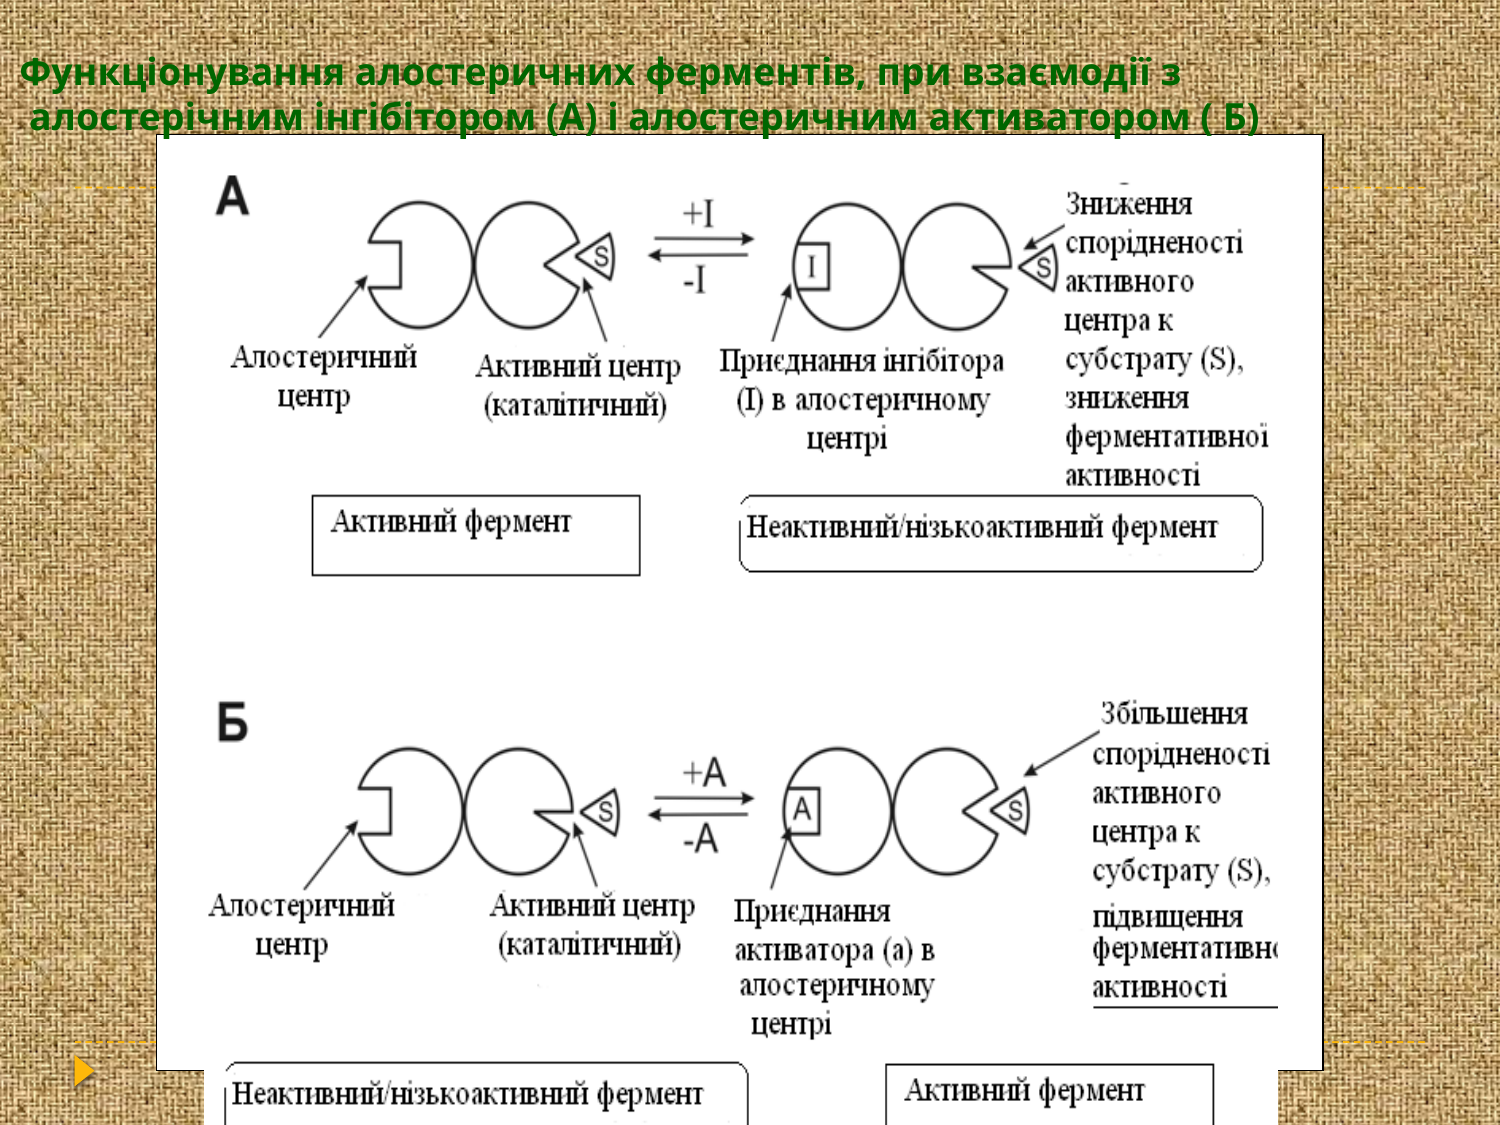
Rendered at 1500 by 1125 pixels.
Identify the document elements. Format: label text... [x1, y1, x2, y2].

text_box Функціонування алостеричних ферментів, при взаємодії з алостерічним інгібітором (А) і алостеричним активатором ( Б) [4, 40, 1286, 146]
picture [0, 0, 1500, 1125]
text_box [156, 134, 1323, 1071]
